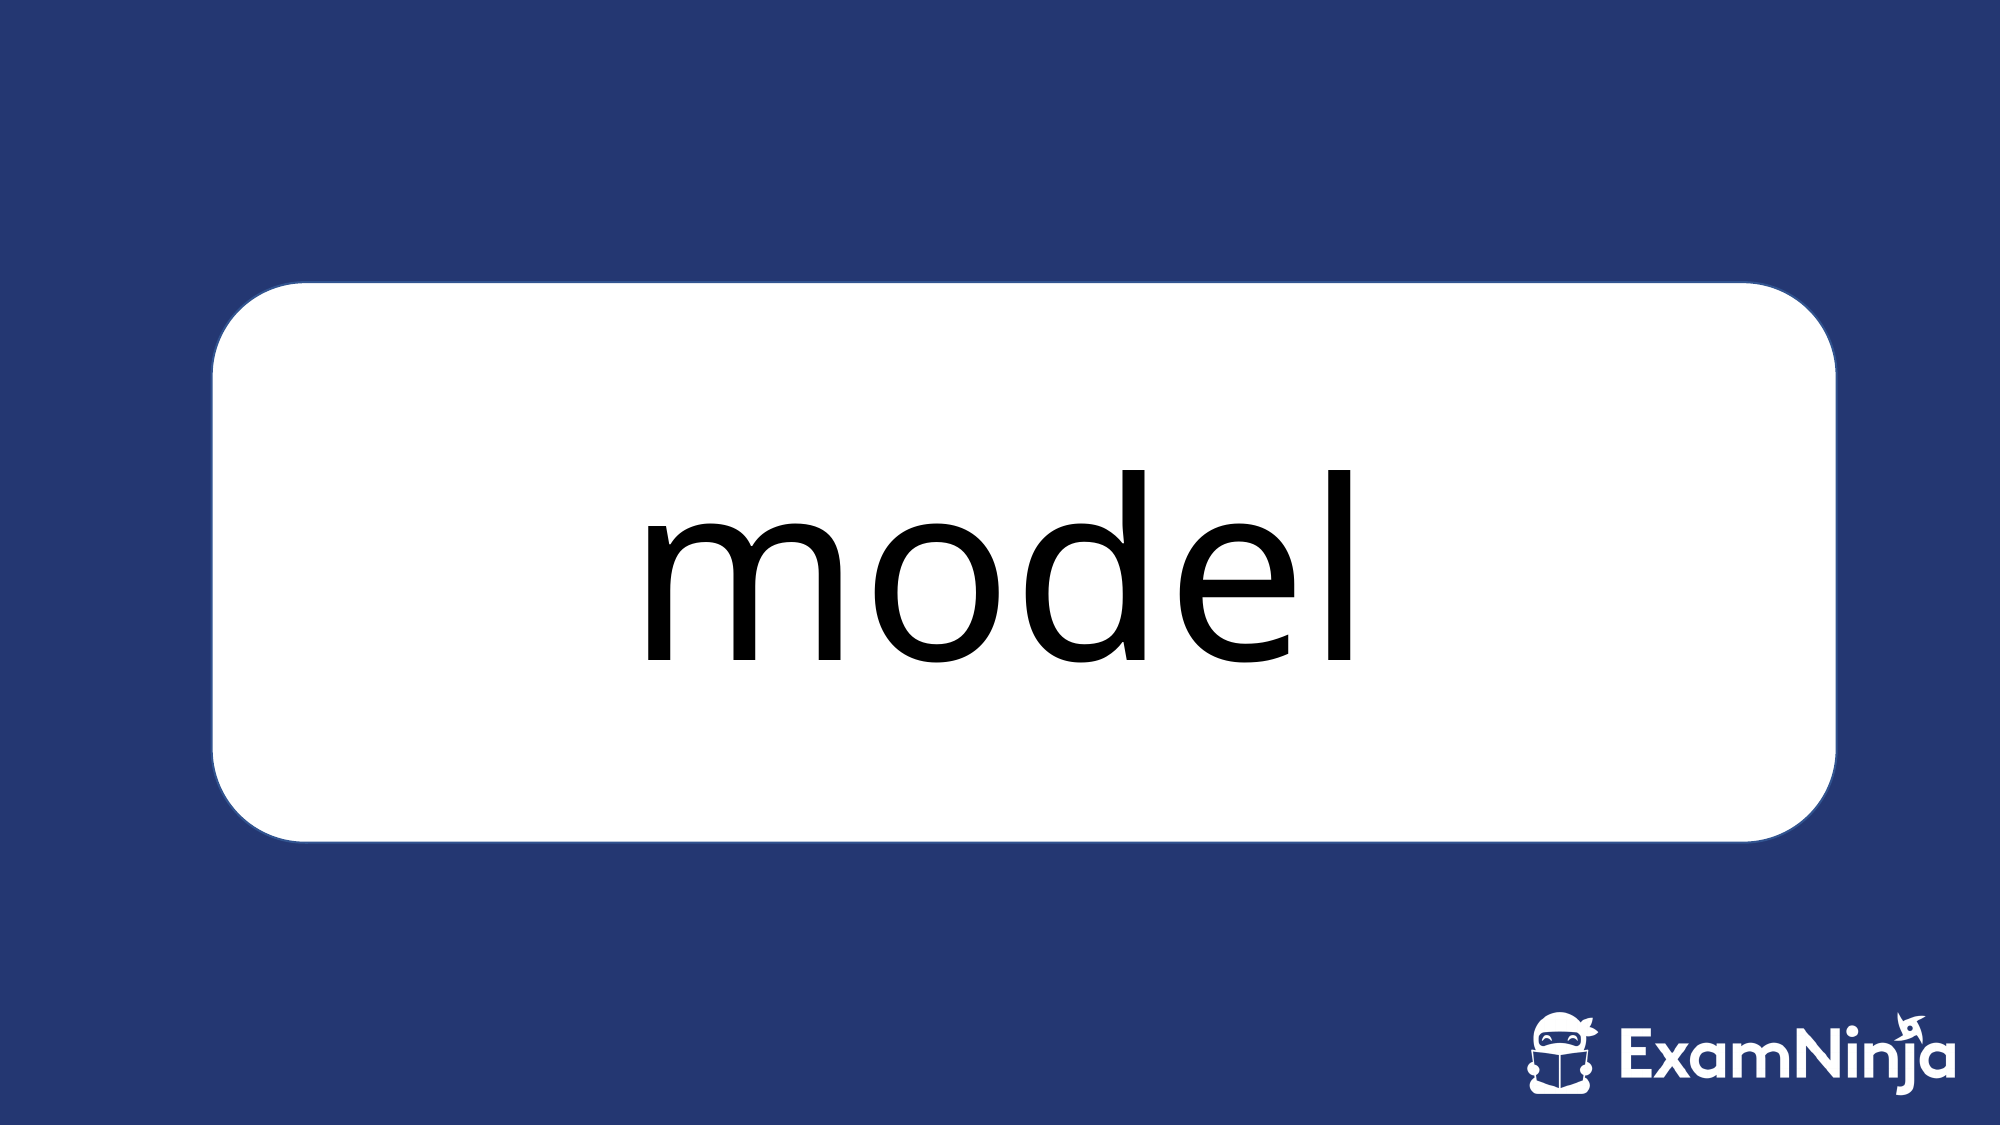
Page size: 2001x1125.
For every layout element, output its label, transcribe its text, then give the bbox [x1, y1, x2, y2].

text_box [210, 281, 1838, 403]
text_box [210, 719, 1838, 844]
picture [1501, 1003, 1979, 1102]
text_box model [143, 403, 1857, 719]
